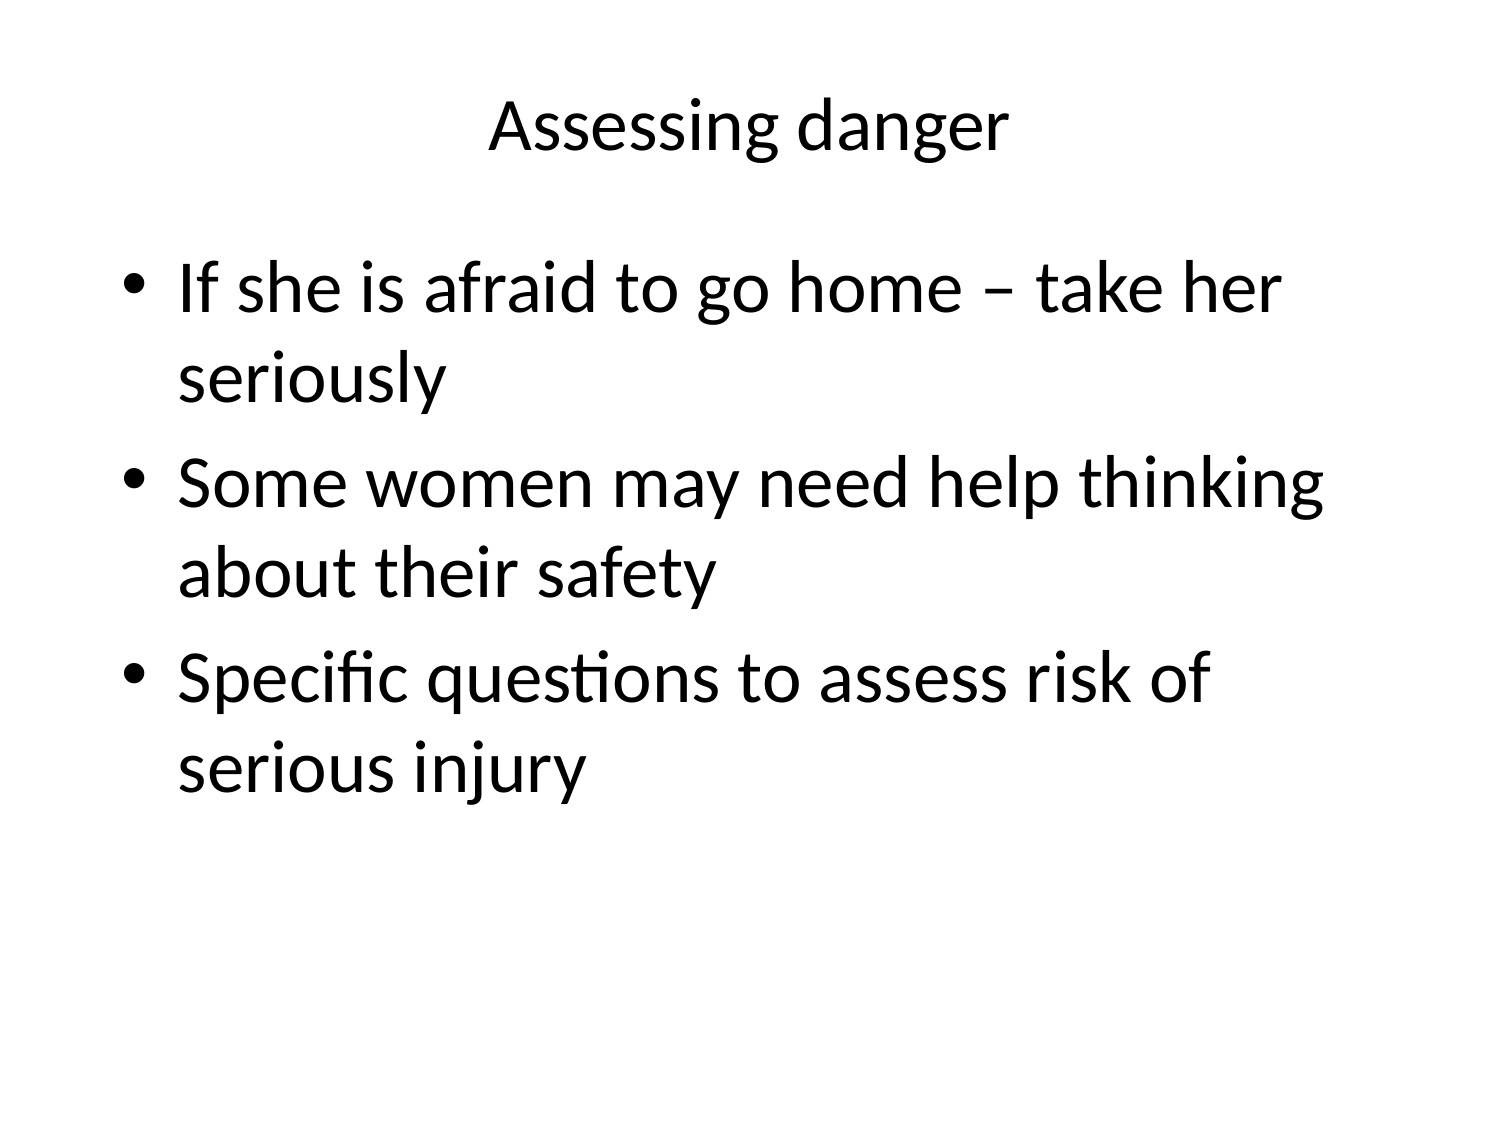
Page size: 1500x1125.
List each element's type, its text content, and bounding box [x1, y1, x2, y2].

list If she is afraid to go home – take her seriously Some women may need help thinking about their safety Specific questions to assess risk of serious injury [106, 229, 1400, 1073]
title Assessing danger [75, 67, 1425, 256]
